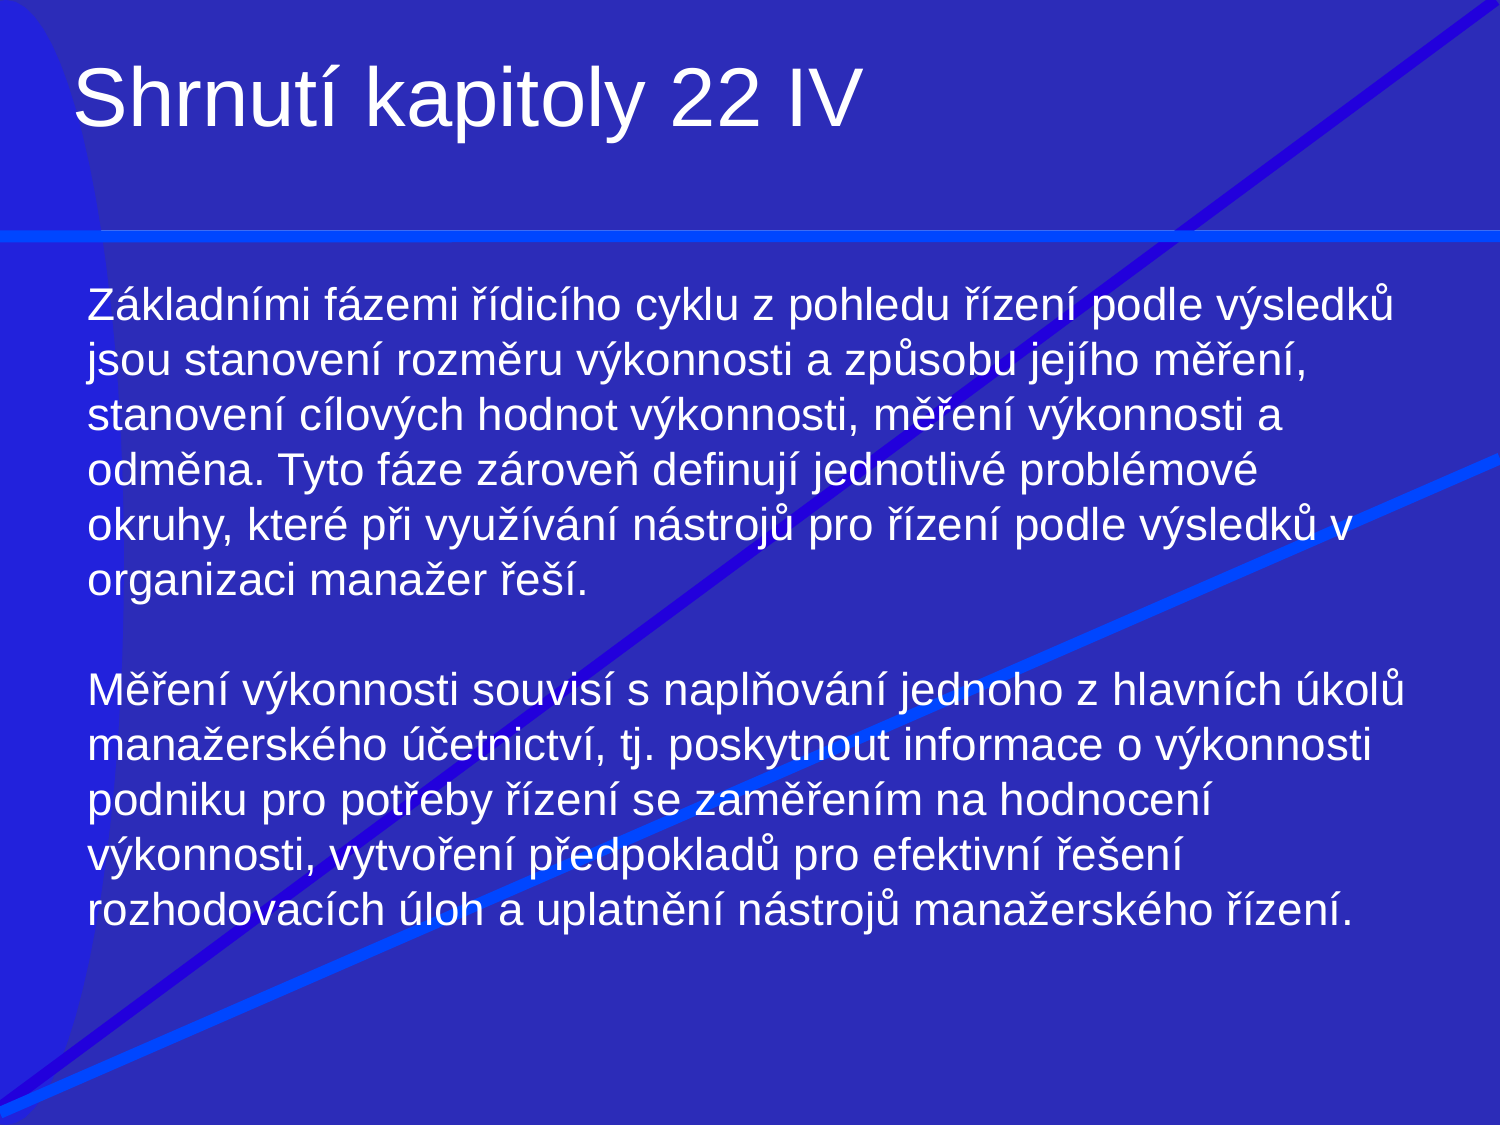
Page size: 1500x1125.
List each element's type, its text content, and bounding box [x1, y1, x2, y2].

list Základními fázemi řídicího cyklu z pohledu řízení podle výsledků jsou stanovení rozměru výkonnosti a způsobu jejího měření, stanovení cílových hodnot výkonnosti, měření výkonnosti a odměna. Tyto fáze zároveň definují jednotlivé problémové okruhy, které při využívání nástrojů pro řízení podle výsledků v organizaci manažer řeší. Měření výkonnosti souvisí s naplňování jednoho z hlavních úkolů manažerského účetnictví, tj. poskytnout informace o výkonnosti podniku pro potřeby řízení se zaměřením na hodnocení výkonnosti, vytvoření předpokladů pro efektivní řešení rozhodovacích úloh a uplatnění nástrojů manažerského řízení. [87, 275, 1413, 942]
title Shrnutí kapitoly 22 IV [72, 43, 1428, 145]
